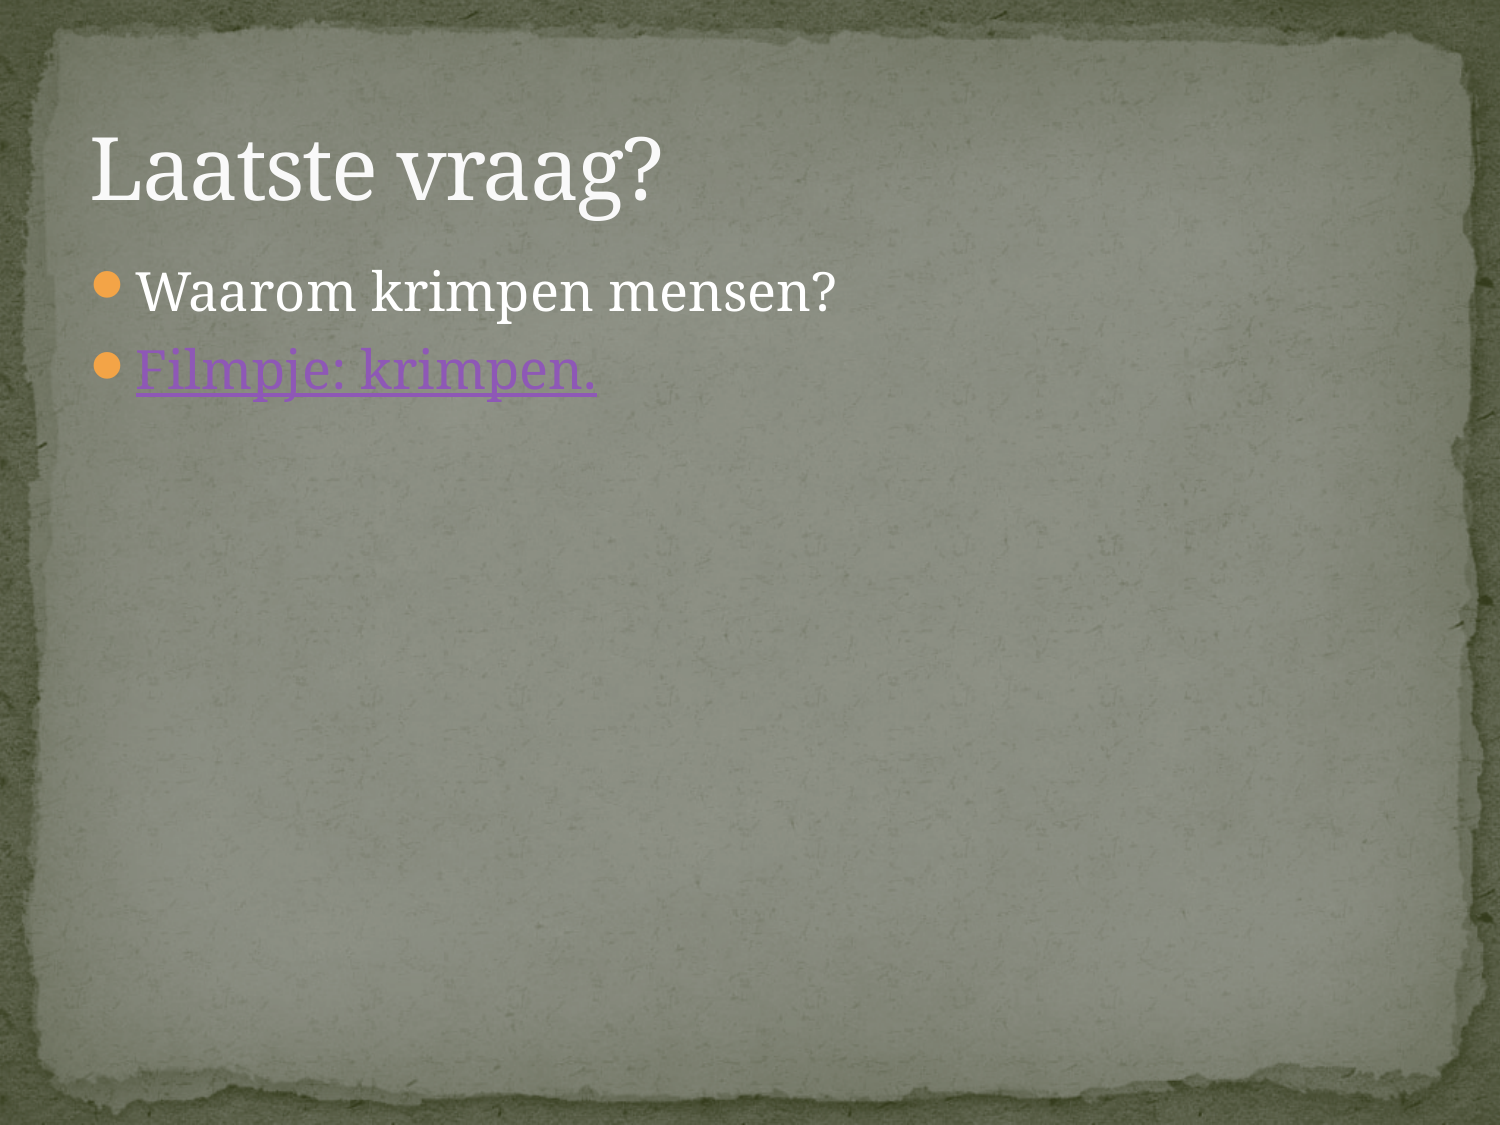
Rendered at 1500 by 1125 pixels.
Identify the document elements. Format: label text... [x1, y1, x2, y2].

list Waarom krimpen mensen? Filmpje: krimpen. [75, 249, 1425, 1000]
title Laatste vraag? [74, 24, 1425, 225]
